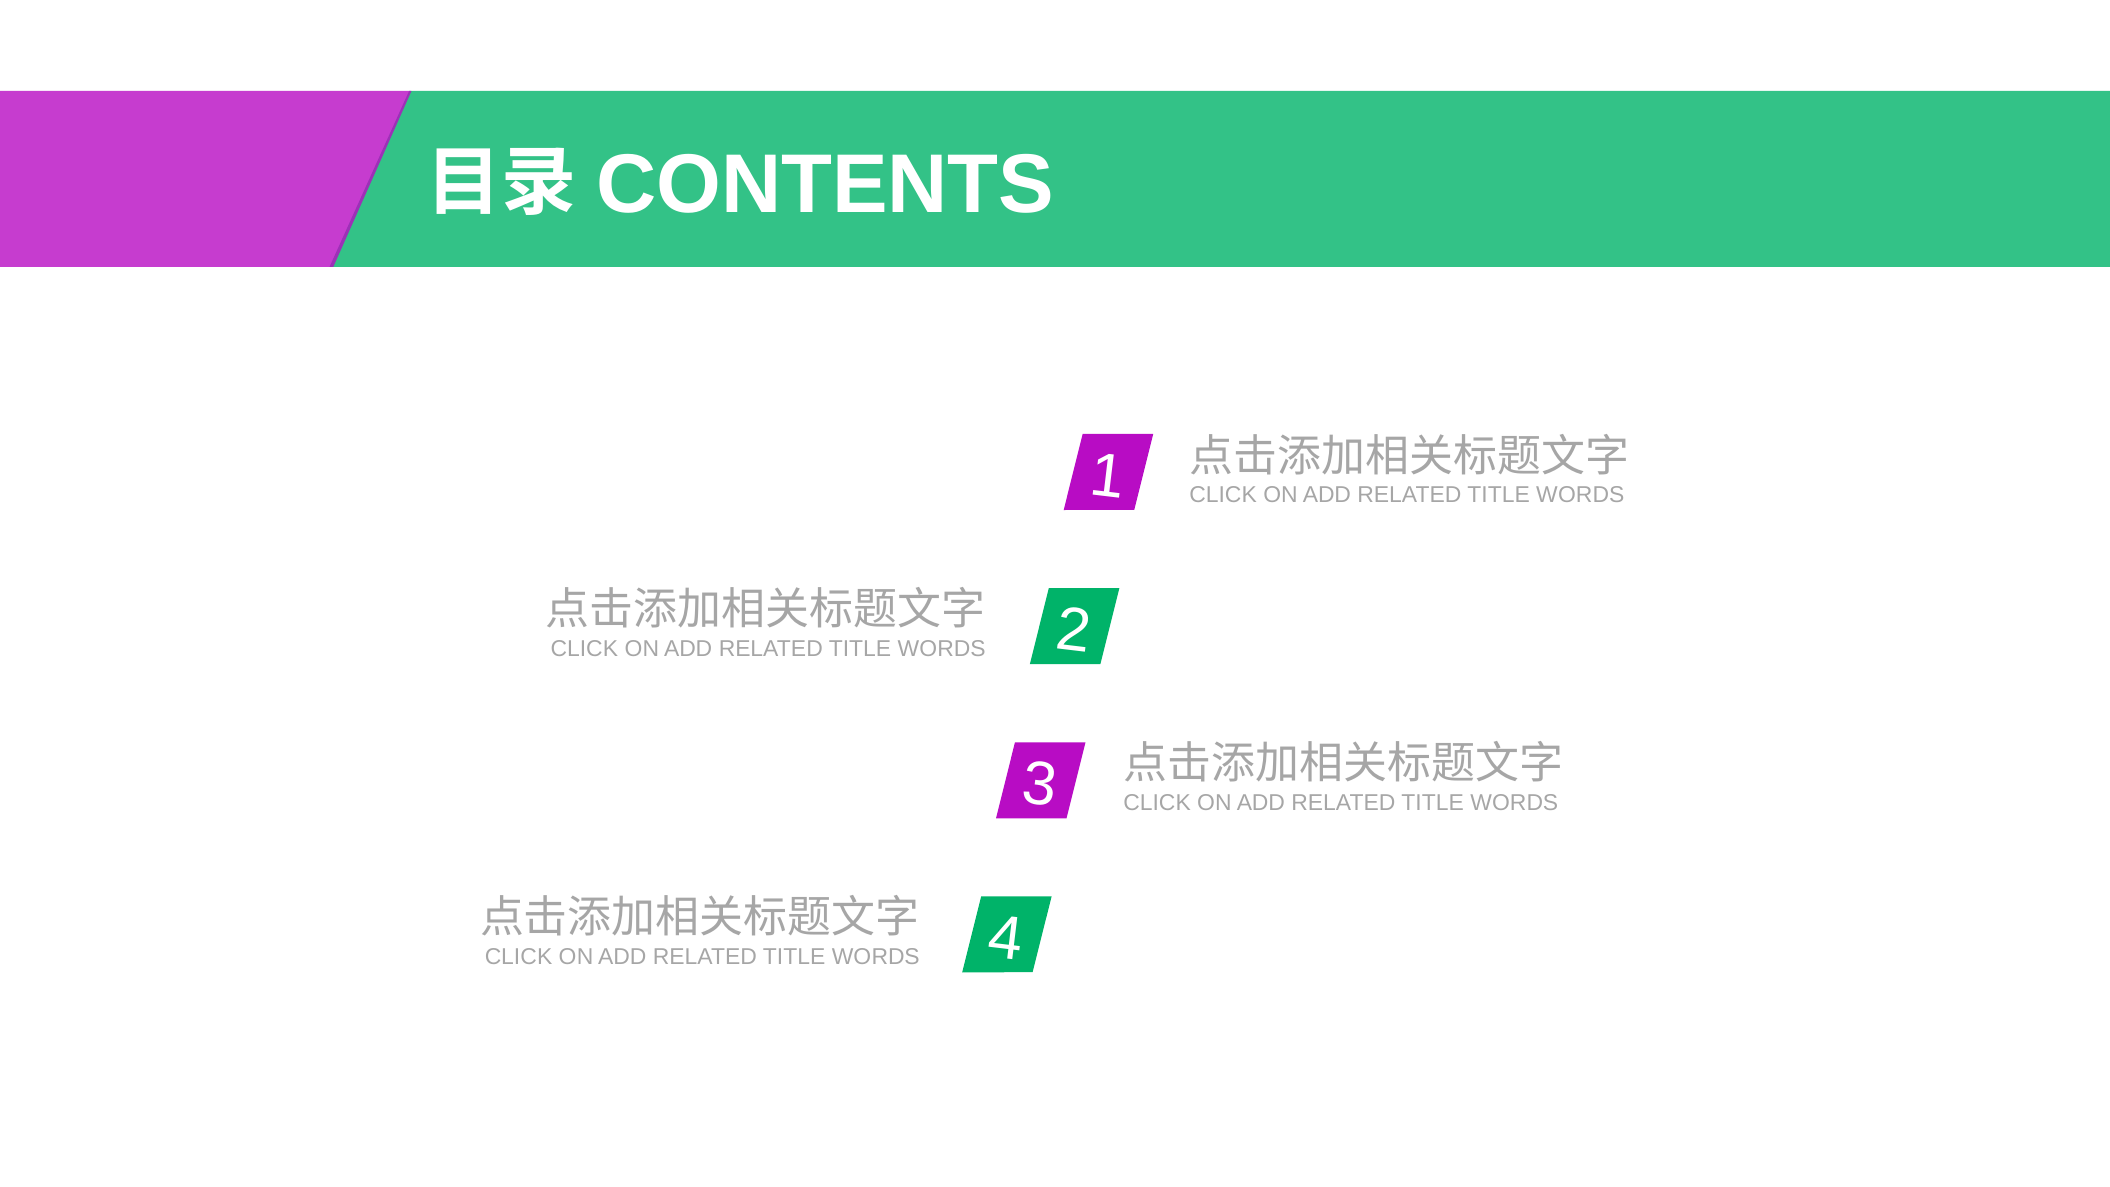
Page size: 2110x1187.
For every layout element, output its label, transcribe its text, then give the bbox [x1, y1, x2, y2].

text_box 点击添加相关标题文字 CLICK ON ADD RELATED TITLE WORDS [515, 580, 986, 662]
text_box 点击添加相关标题文字 CLICK ON ADD RELATED TITLE WORDS [1189, 427, 1673, 508]
text_box 3 [996, 742, 1086, 819]
text_box 点击添加相关标题文字 CLICK ON ADD RELATED TITLE WORDS [1123, 734, 1607, 815]
text_box 目录 [408, 126, 595, 232]
text_box 点击添加相关标题文字 CLICK ON ADD RELATED TITLE WORDS [449, 888, 920, 970]
text_box [335, 89, 2110, 268]
text_box 2 [1029, 588, 1120, 665]
text_box CONTENTS [596, 128, 1055, 229]
text_box [0, 89, 414, 268]
text_box 4 [962, 896, 1052, 973]
text_box 1 [1063, 433, 1154, 511]
